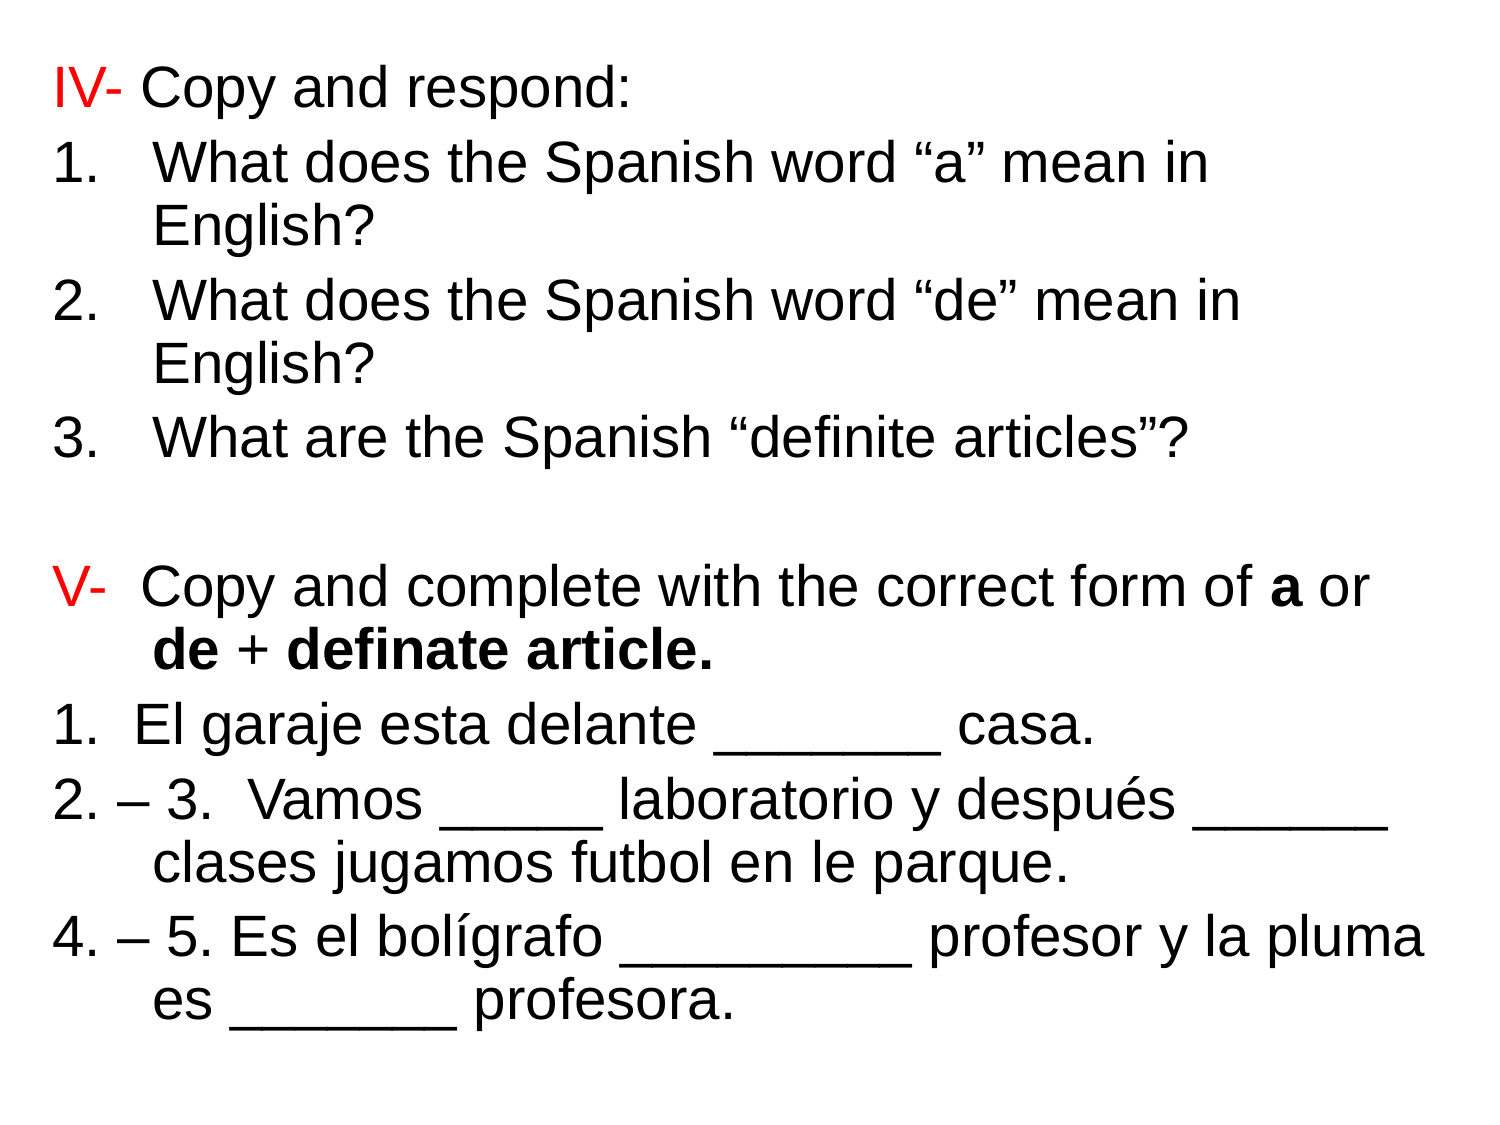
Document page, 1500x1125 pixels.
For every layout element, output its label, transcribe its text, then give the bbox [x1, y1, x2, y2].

list IV- Copy and respond: What does the Spanish word “a” mean in English? What does the Spanish word “de” mean in English? What are the Spanish “definite articles”? V- Copy and complete with the correct form of a or de + definate article. 1. El garaje esta delante _______ casa. 2. – 3. Vamos _____ laboratorio y después ______ clases jugamos futbol en le parque. 4. – 5. Es el bolígrafo _________ profesor y la pluma es _______ profesora. [37, 50, 1463, 1075]
